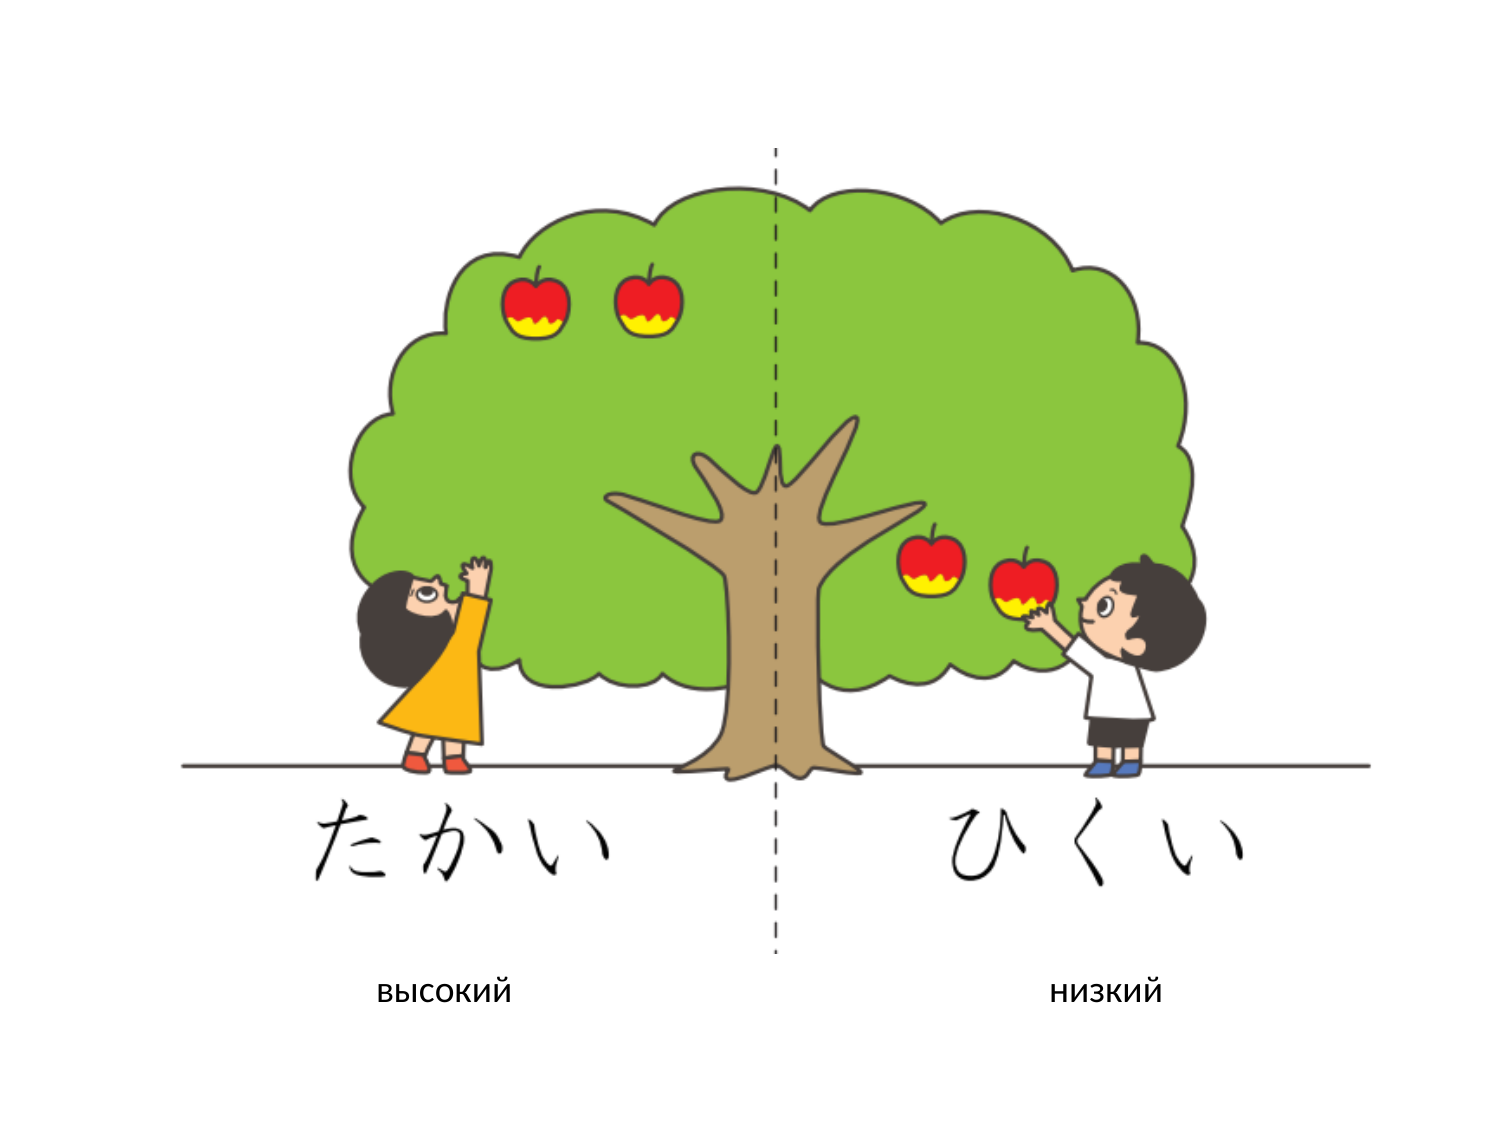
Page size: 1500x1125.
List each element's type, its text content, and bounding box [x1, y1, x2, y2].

text_box высокий [361, 962, 528, 1018]
picture [170, 148, 1378, 954]
text_box низкий [1034, 962, 1179, 1018]
